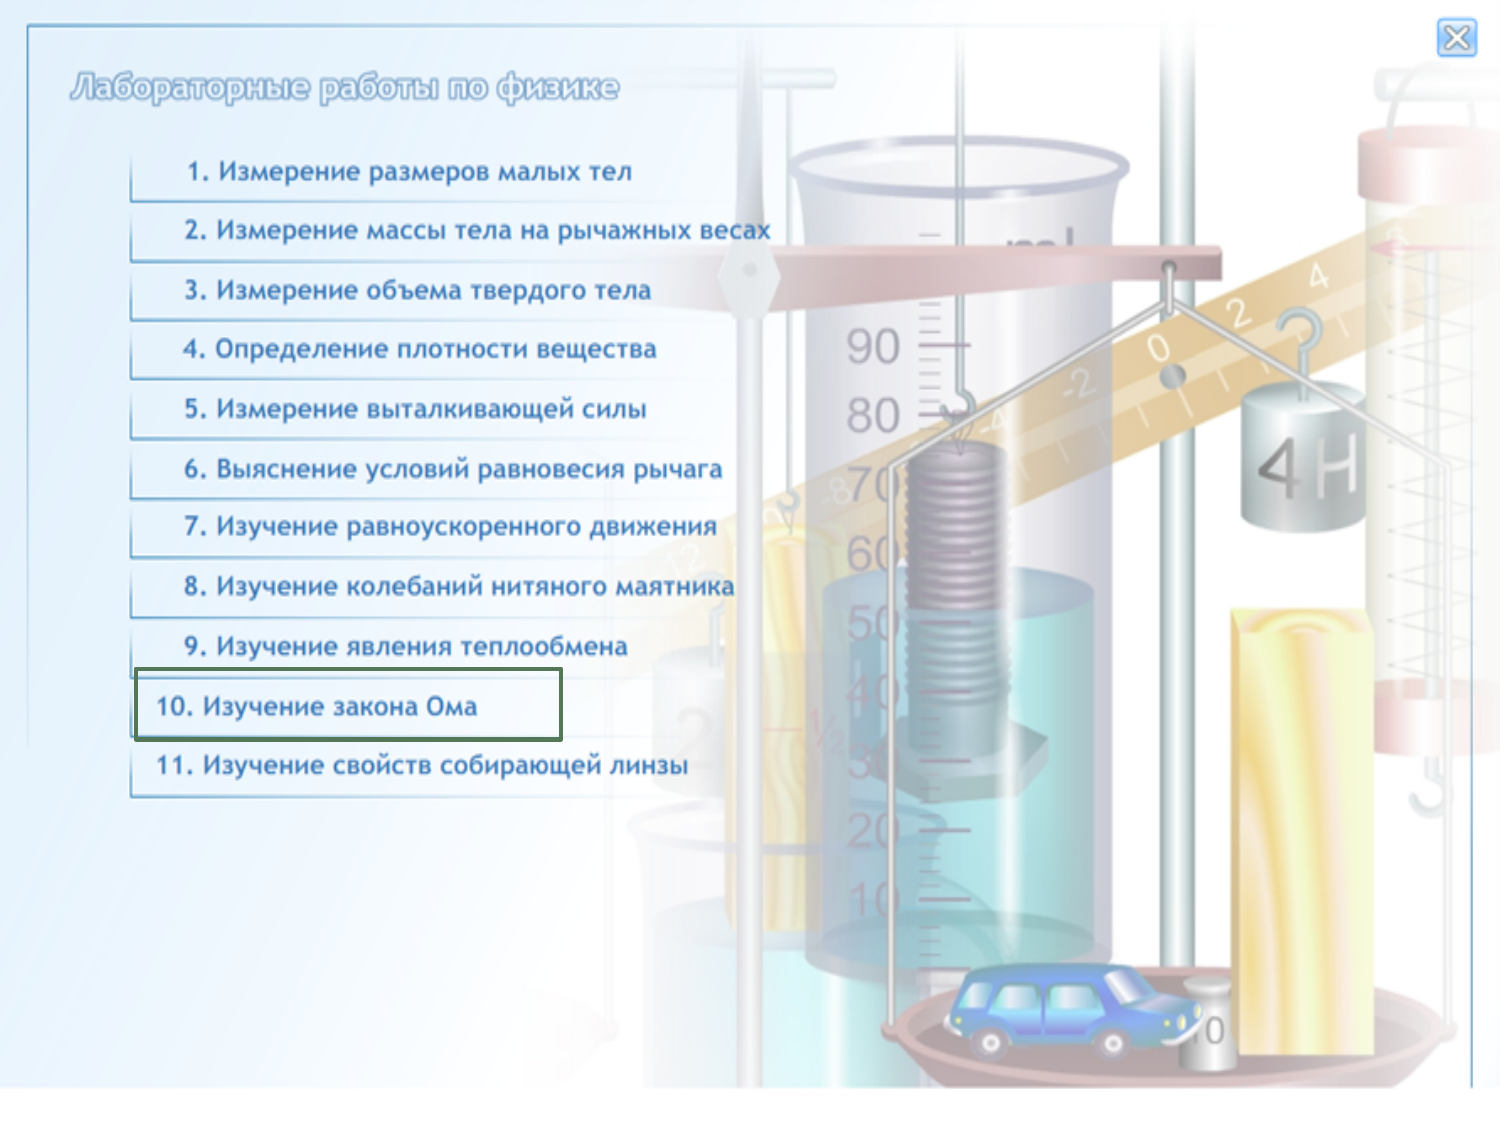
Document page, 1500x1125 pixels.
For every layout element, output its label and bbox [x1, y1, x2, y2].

list [0, 0, 1500, 1125]
